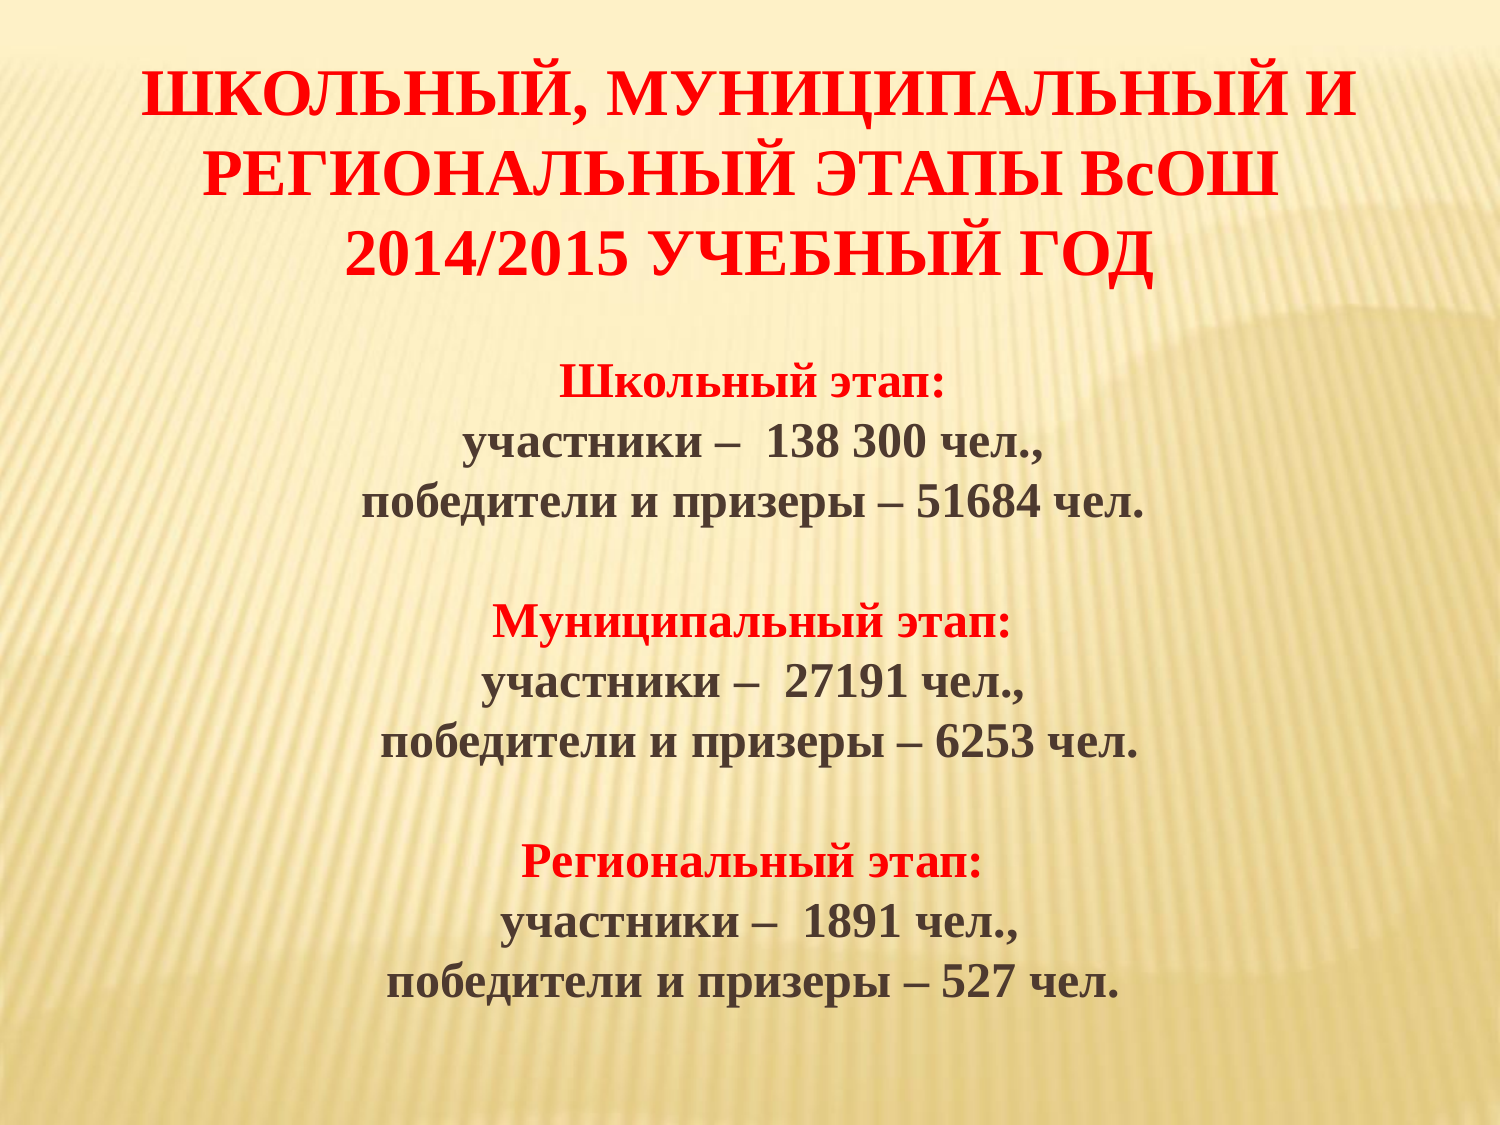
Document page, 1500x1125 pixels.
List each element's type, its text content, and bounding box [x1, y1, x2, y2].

picture [0, 0, 1500, 1125]
list Школьный этап: участники – 138 300 чел., победители и призеры – 51684 чел. Муниципальный этап: участники – 27191 чел., победители и призеры – 6253 чел. Региональный этап: участники – 1891 чел., победители и призеры – 527 чел. [50, 287, 1457, 1076]
title ШКОЛЬНЫЙ, МУНИЦИПАЛЬНЫЙ И РЕГИОНАЛЬНЫЙ ЭТАПЫ ВсОШ 2014/2015 УЧЕБНЫЙ ГОД [79, 49, 1421, 287]
